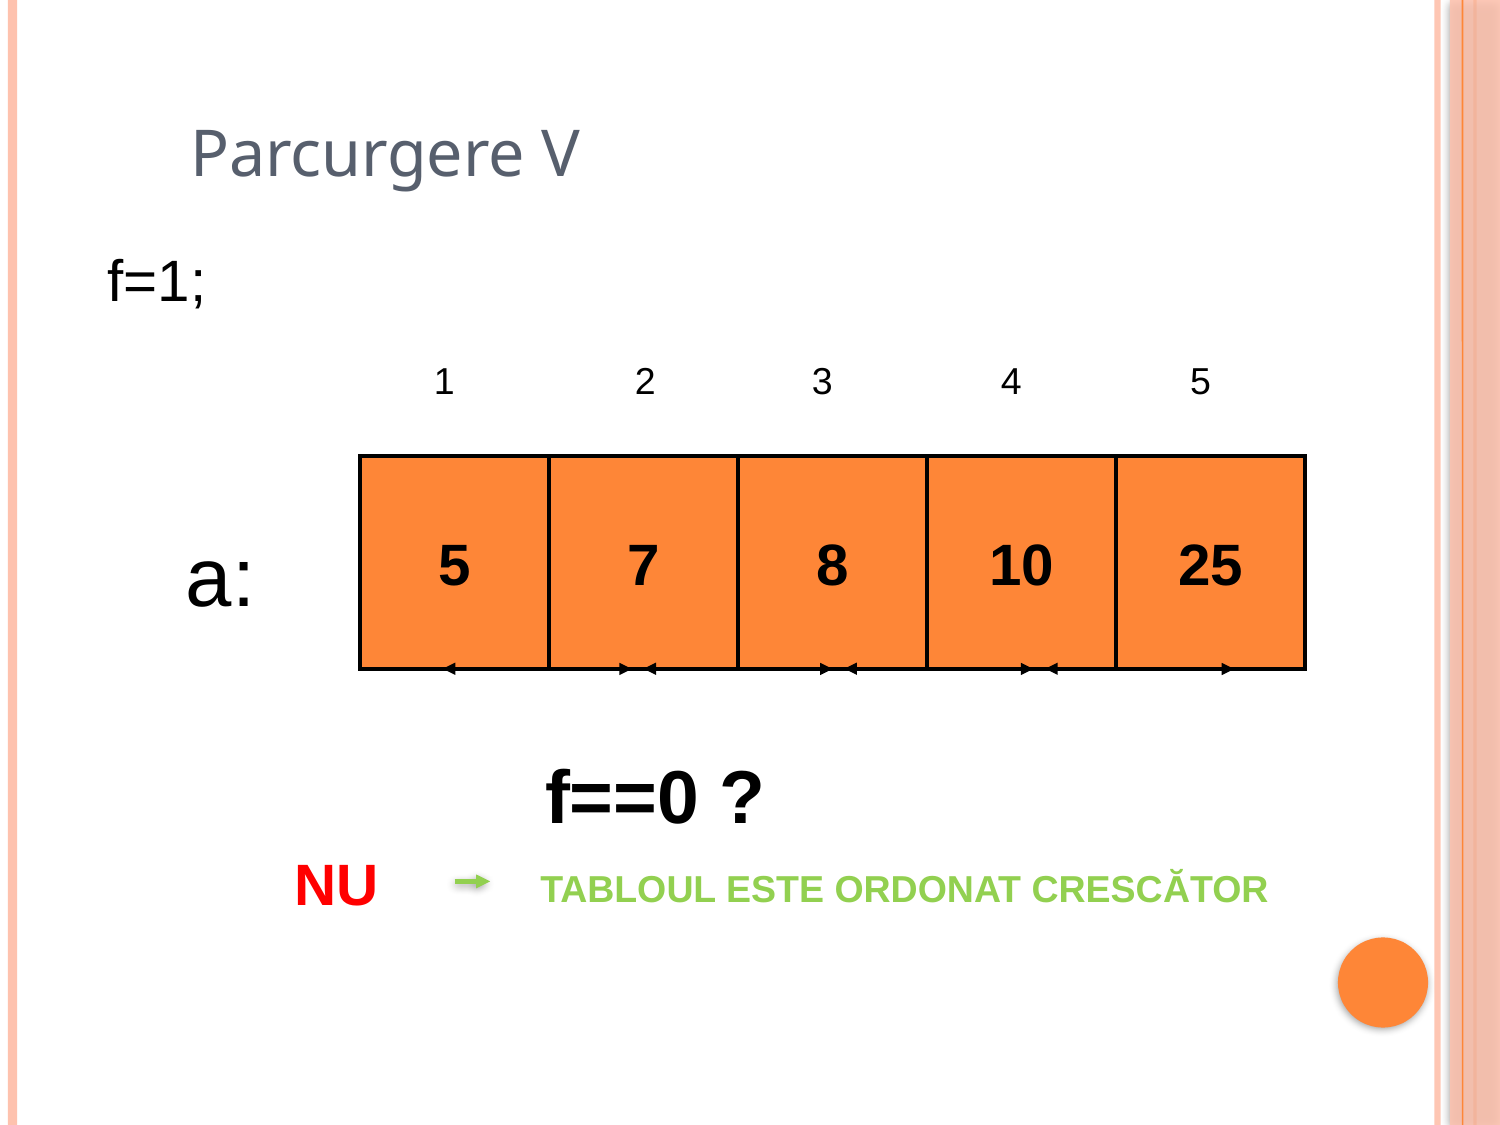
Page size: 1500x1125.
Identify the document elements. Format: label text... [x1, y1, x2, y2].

text_box a: [171, 515, 313, 631]
text_box 7 [549, 456, 739, 669]
text_box 8 [739, 456, 927, 669]
text_box TABLOUL ESTE ORDONAT CRESCĂTOR [525, 857, 1306, 918]
text_box 3 [797, 349, 880, 410]
text_box 2 [620, 349, 703, 410]
text_box 10 [927, 456, 1117, 669]
text_box 1 [419, 349, 502, 410]
text_box NU [242, 839, 432, 925]
title Parcurgere V [175, 47, 1081, 198]
text_box 5 [1175, 349, 1258, 410]
text_box 25 [1117, 456, 1306, 669]
text_box 4 [986, 349, 1069, 410]
text_box 5 [360, 456, 549, 669]
text_box f==0 ? [513, 741, 798, 846]
text_box f=1; [76, 235, 278, 321]
